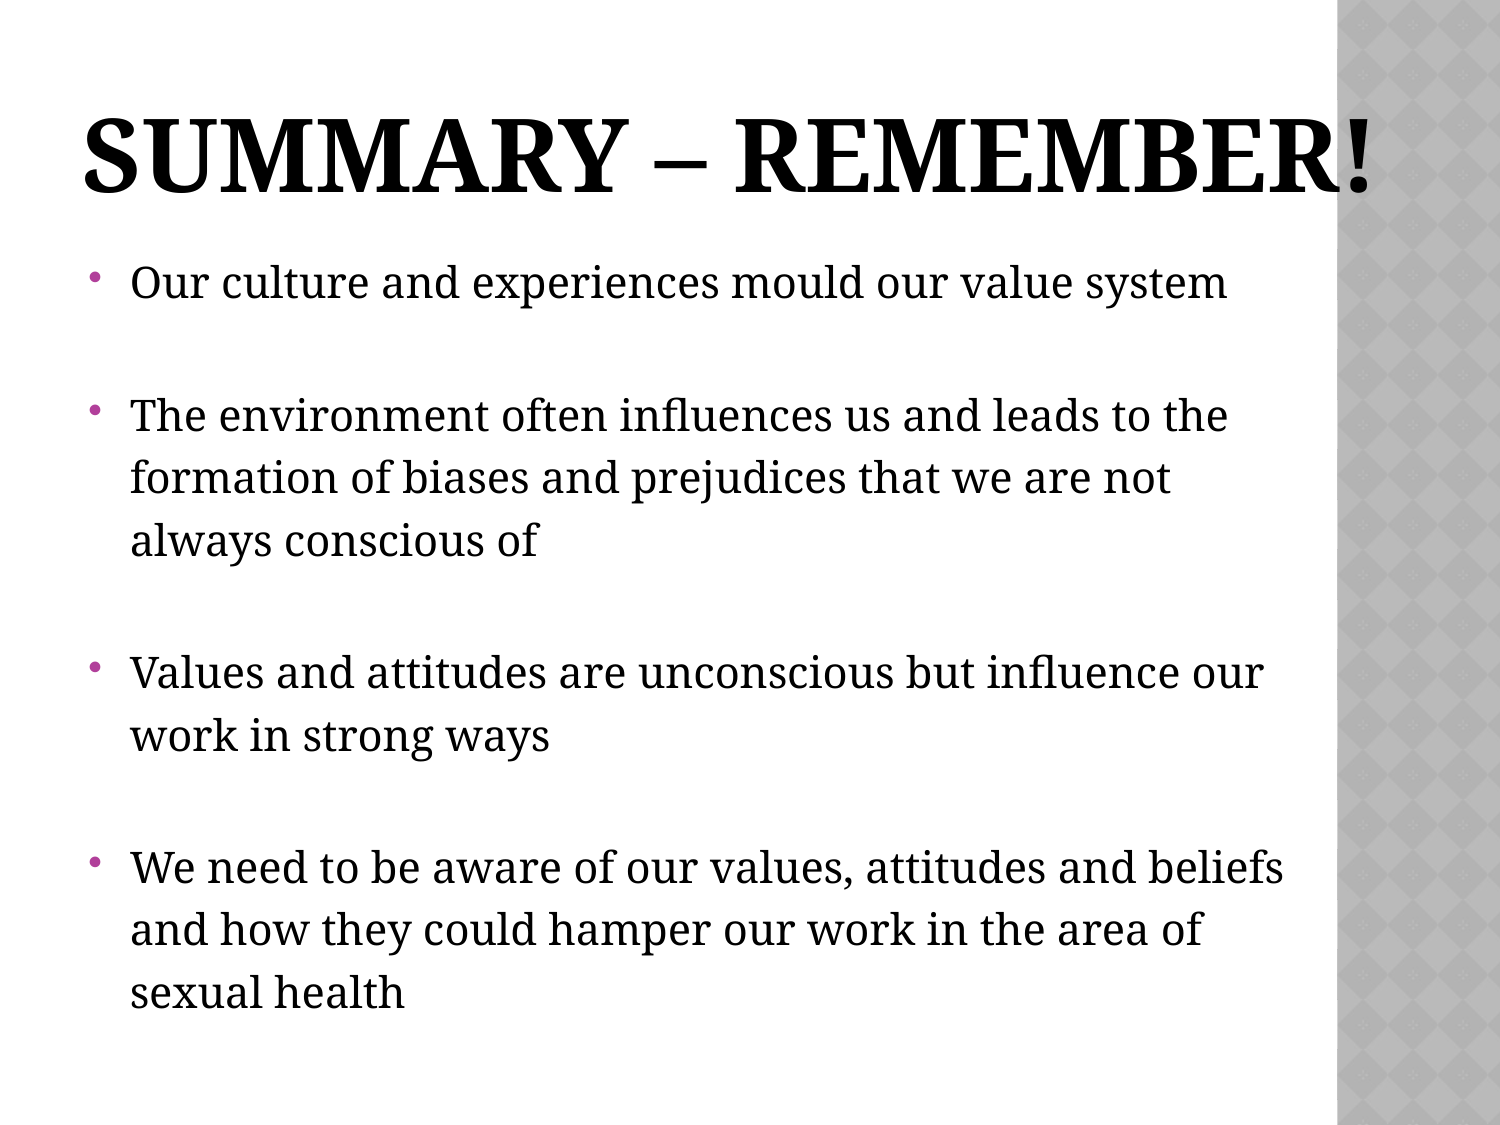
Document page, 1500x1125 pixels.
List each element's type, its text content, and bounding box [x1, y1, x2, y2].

title Summary – Remember! [75, 45, 1425, 213]
list Our culture and experiences mould our value system The environment often influences us and leads to the formation of biases and prejudices that we are not always conscious of Values and attitudes are unconscious but influence our work in strong ways We need to be aware of our values, attitudes and beliefs and how they could hamper our work in the area of sexual health [75, 237, 1338, 1038]
